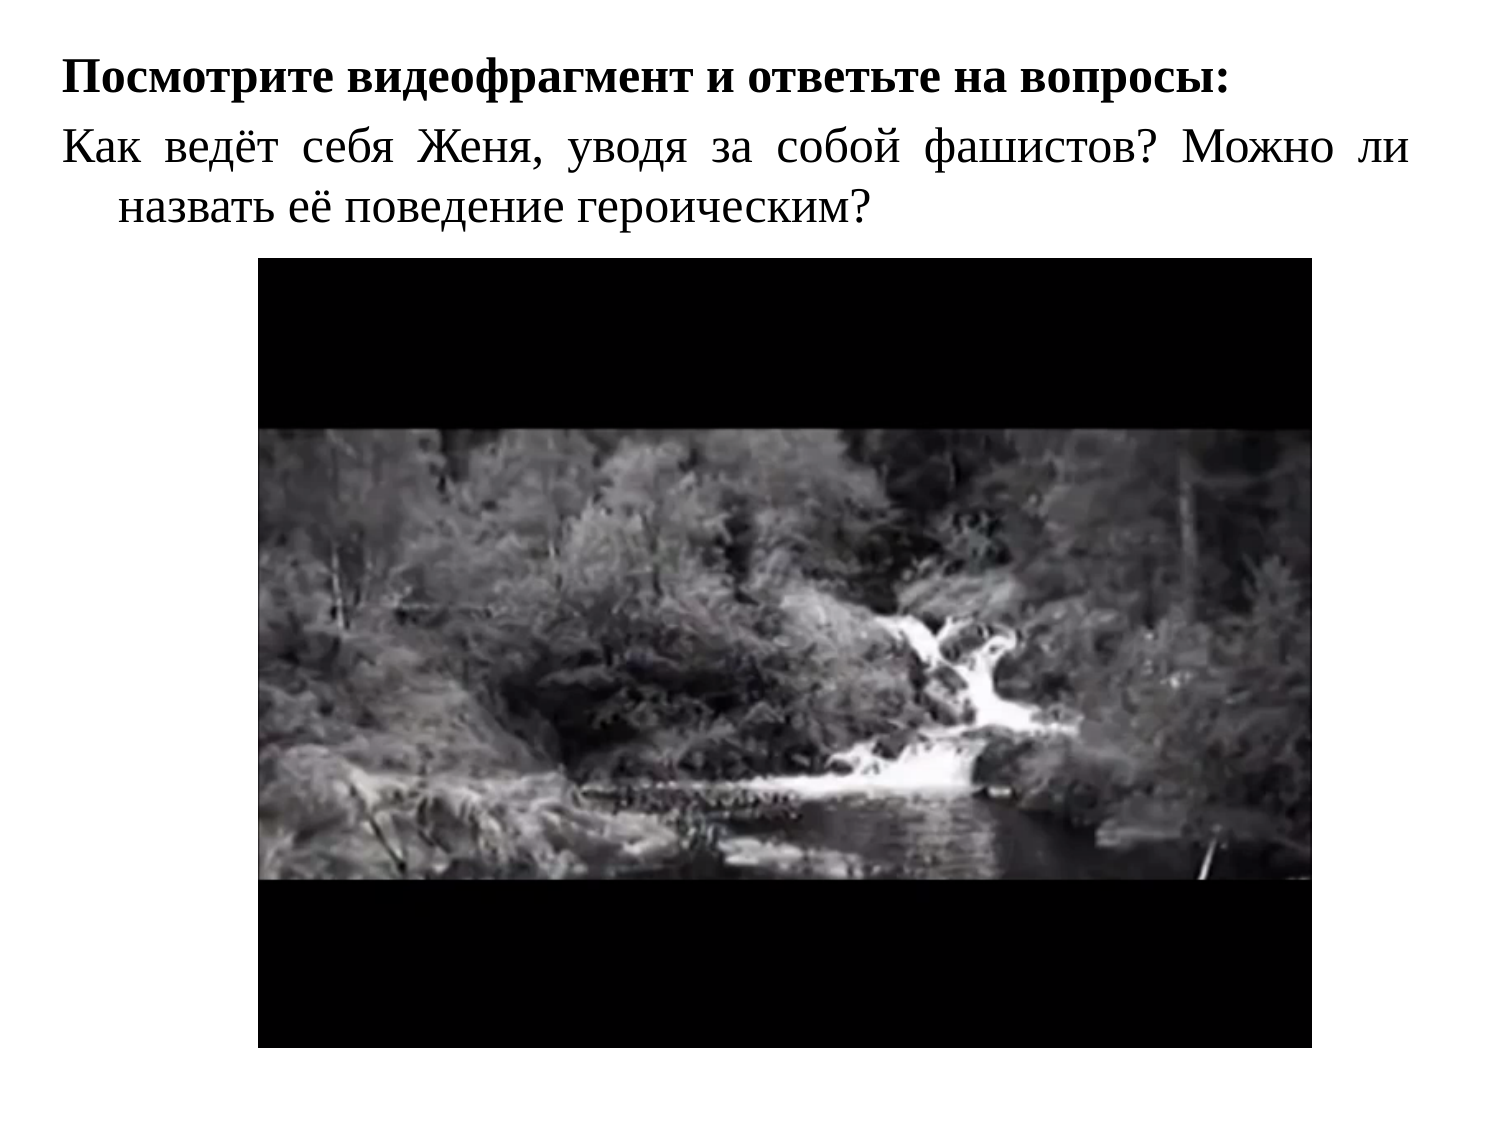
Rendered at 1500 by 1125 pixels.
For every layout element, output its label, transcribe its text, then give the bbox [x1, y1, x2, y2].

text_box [257, 257, 1313, 1050]
list Посмотрите видеофрагмент и ответьте на вопросы: Как ведёт себя Женя, уводя за собой фашистов? Можно ли назвать её поведение героическим? [46, 35, 1425, 1005]
